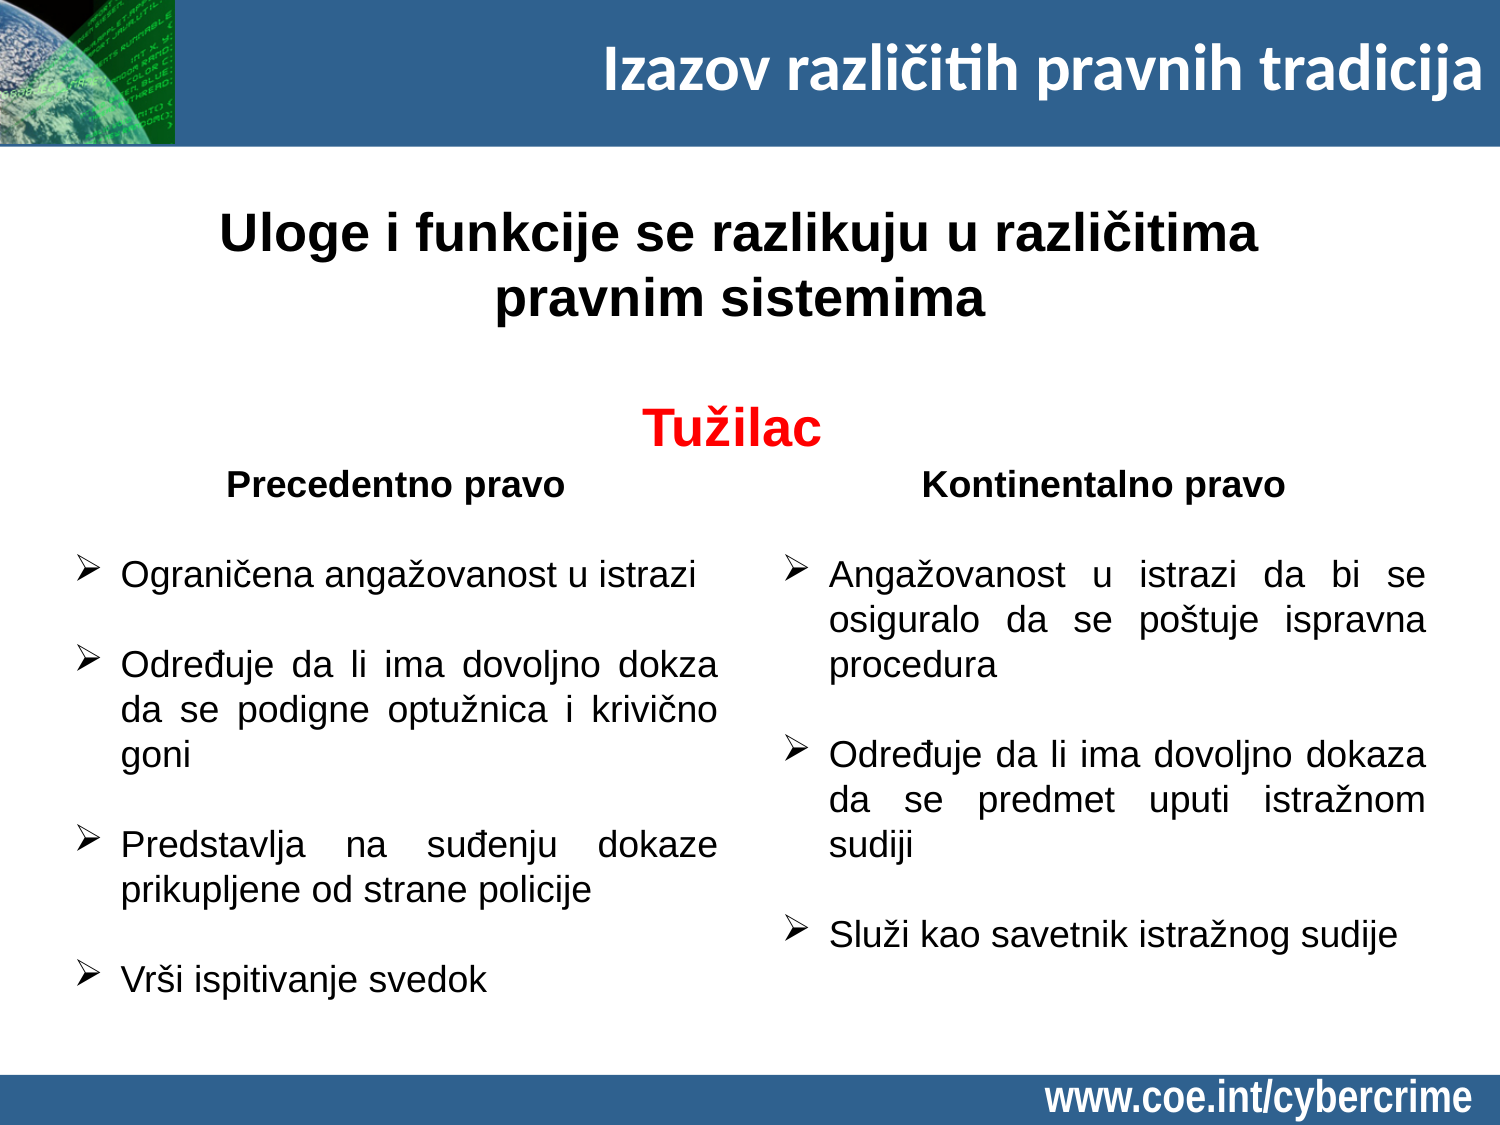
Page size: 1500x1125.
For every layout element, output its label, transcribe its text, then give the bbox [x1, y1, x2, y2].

text_box Izazov različitih pravnih tradicija [177, 0, 1500, 149]
text_box Precedentno pravo Ograničena angažovanost u istrazi Određuje da li ima dovoljno dokza da se podigne optužnica i krivično goni Predstavlja na suđenju dokaze prikupljene od strane policije Vrši ispitivanje svedok [58, 452, 733, 1008]
text_box [0, 1073, 1030, 1125]
text_box www.coe.int/cybercrime [1030, 1059, 1500, 1125]
picture [0, 0, 175, 144]
text_box Uloge i funkcije se razlikuju u različitima pravnim sistemima Tužilac [100, 190, 1380, 465]
text_box Kontinentalno pravo Angažovanost u istrazi da bi se osiguralo da se poštuje ispravna procedura Određuje da li ima dovoljno dokaza da se predmet uputi istražnom sudiji Služi kao savetnik istražnog sudije [767, 452, 1441, 963]
